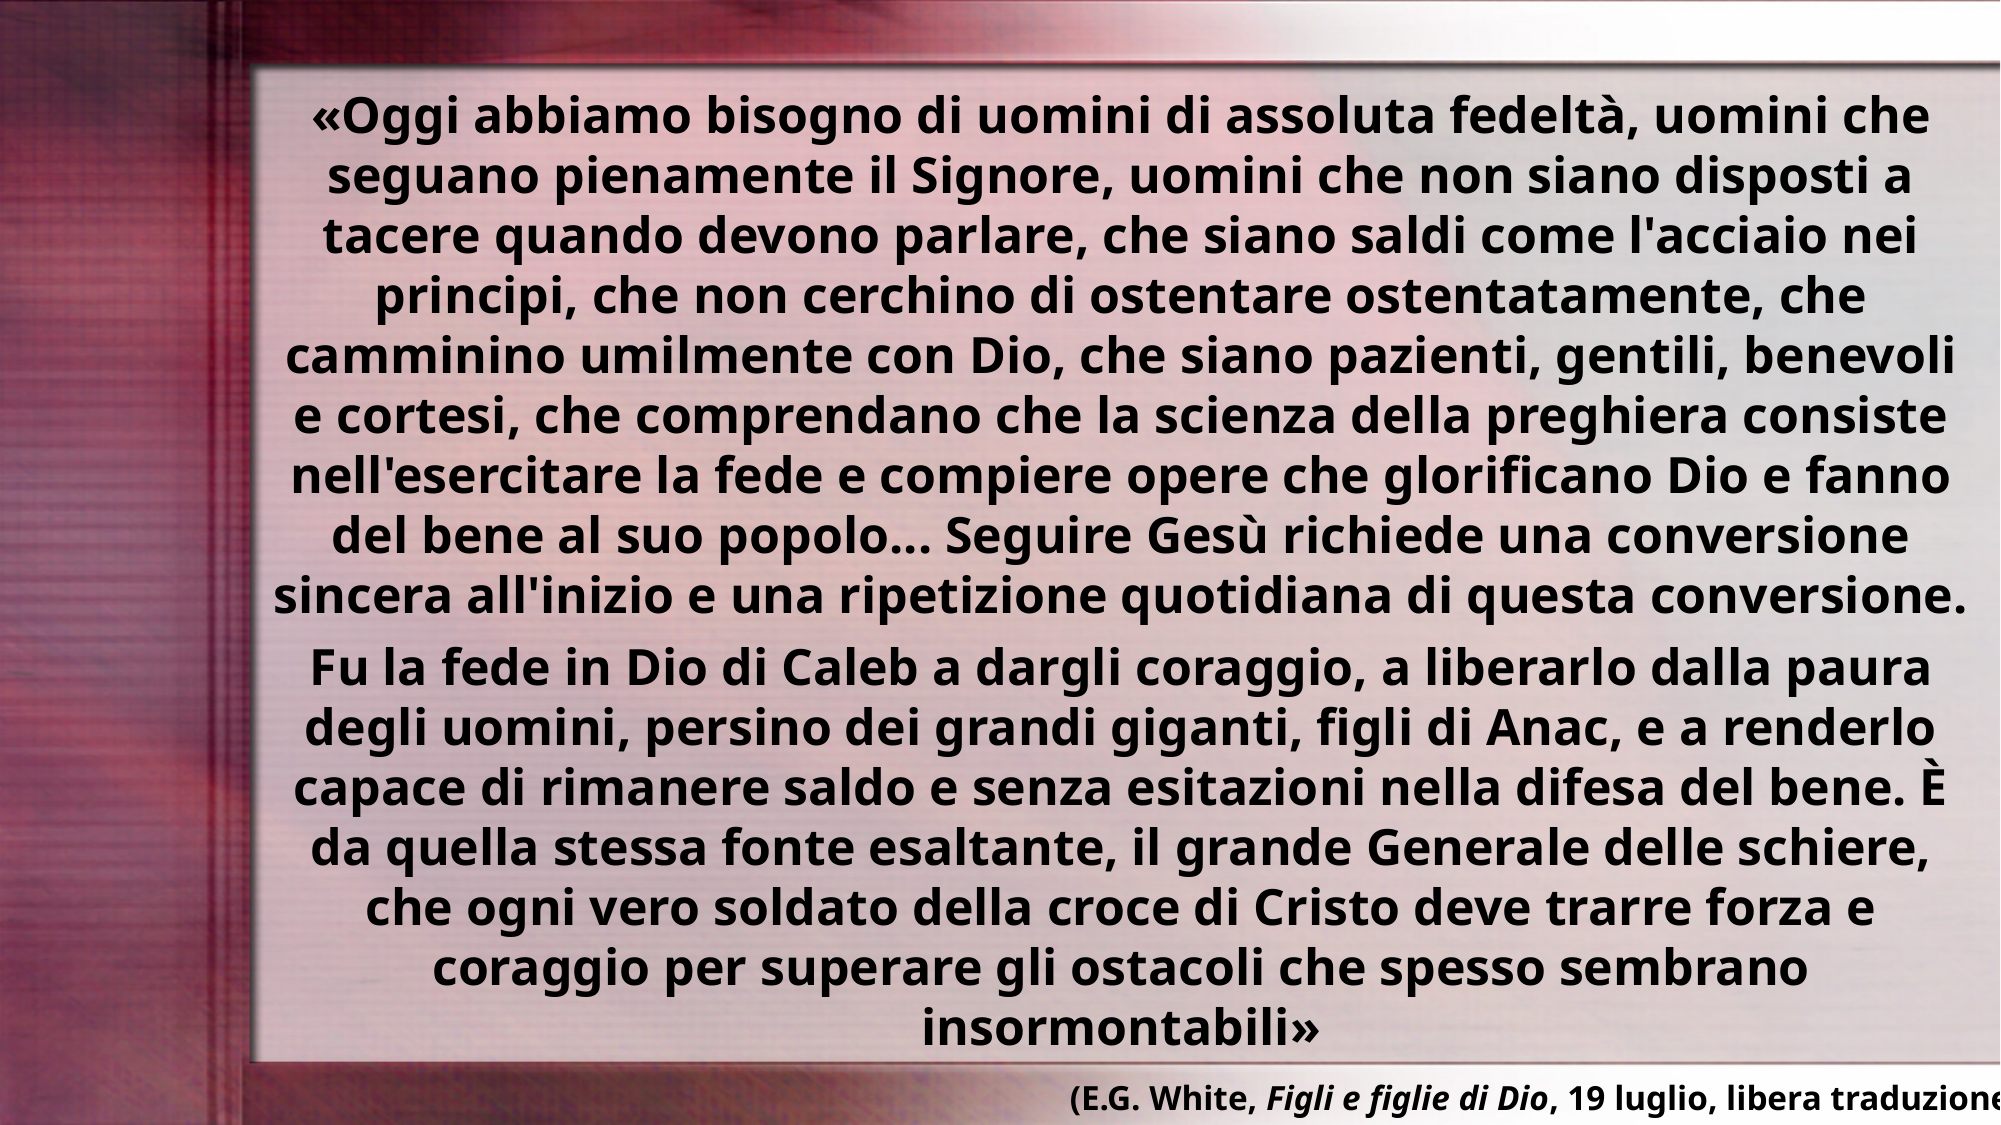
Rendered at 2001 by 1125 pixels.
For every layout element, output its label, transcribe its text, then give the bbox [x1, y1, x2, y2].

text_box «Oggi abbiamo bisogno di uomini di assoluta fedeltà, uomini che seguano pienamente il Signore, uomini che non siano disposti a tacere quando devono parlare, che siano saldi come l'acciaio nei principi, che non cerchino di ostentare ostentatamente, che camminino umilmente con Dio, che siano pazienti, gentili, benevoli e cortesi, che comprendano che la scienza della preghiera consiste nell'esercitare la fede e compiere opere che glorificano Dio e fanno del bene al suo popolo... Seguire Gesù richiede una conversione sincera all'inizio e una ripetizione quotidiana di questa conversione. Fu la fede in Dio di Caleb a dargli coraggio, a liberarlo dalla paura degli uomini, persino dei grandi giganti, figli di Anac, e a renderlo capace di rimanere saldo e senza esitazioni nella difesa del bene. È da quella stessa fonte esaltante, il grande Generale delle schiere, che ogni vero soldato della croce di Cristo deve trarre forza e coraggio per superare gli ostacoli che spesso sembrano insormontabili» [253, 75, 1989, 1064]
picture [0, 0, 2001, 1125]
text_box (E.G. White, Figli e figlie di Dio, 19 luglio, libera traduzione) [1054, 1069, 2000, 1125]
